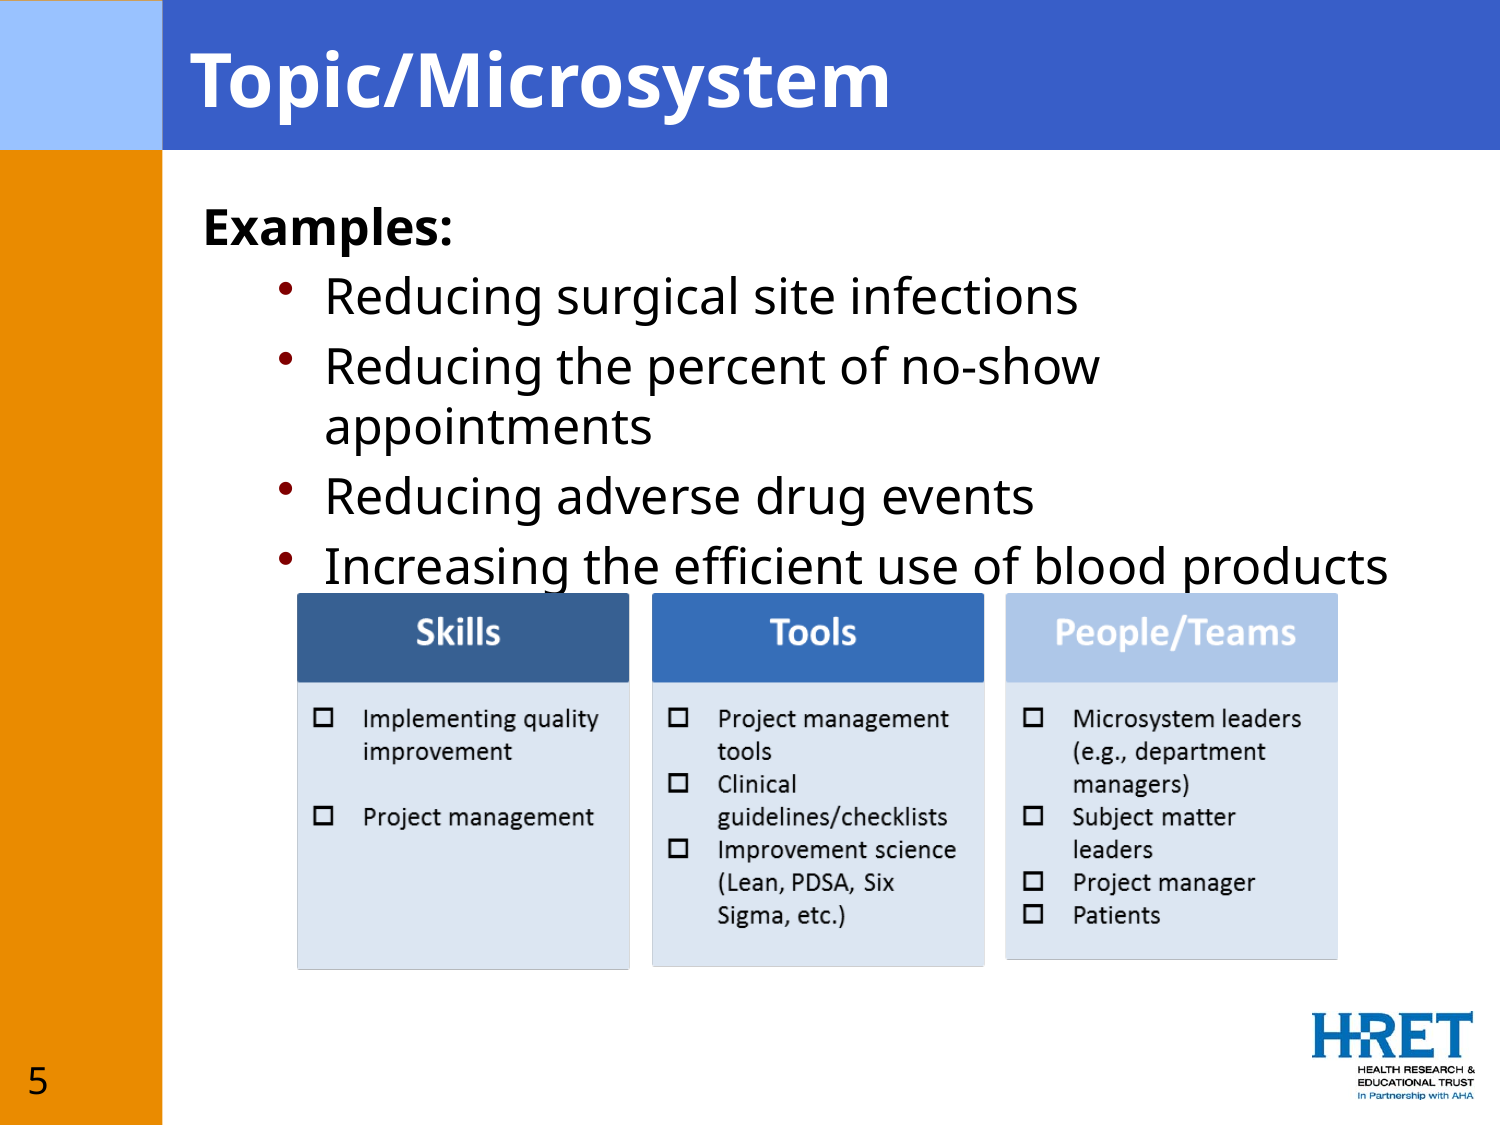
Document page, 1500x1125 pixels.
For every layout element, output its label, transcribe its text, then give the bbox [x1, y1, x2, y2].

list Examples: Reducing surgical site infections Reducing the percent of no-show appointments Reducing adverse drug events Increasing the efficient use of blood products [187, 187, 1450, 738]
title Topic/Microsystem [174, 24, 1438, 150]
text_box 5 [12, 1049, 88, 1110]
picture [1312, 1011, 1475, 1100]
picture [295, 593, 1338, 976]
